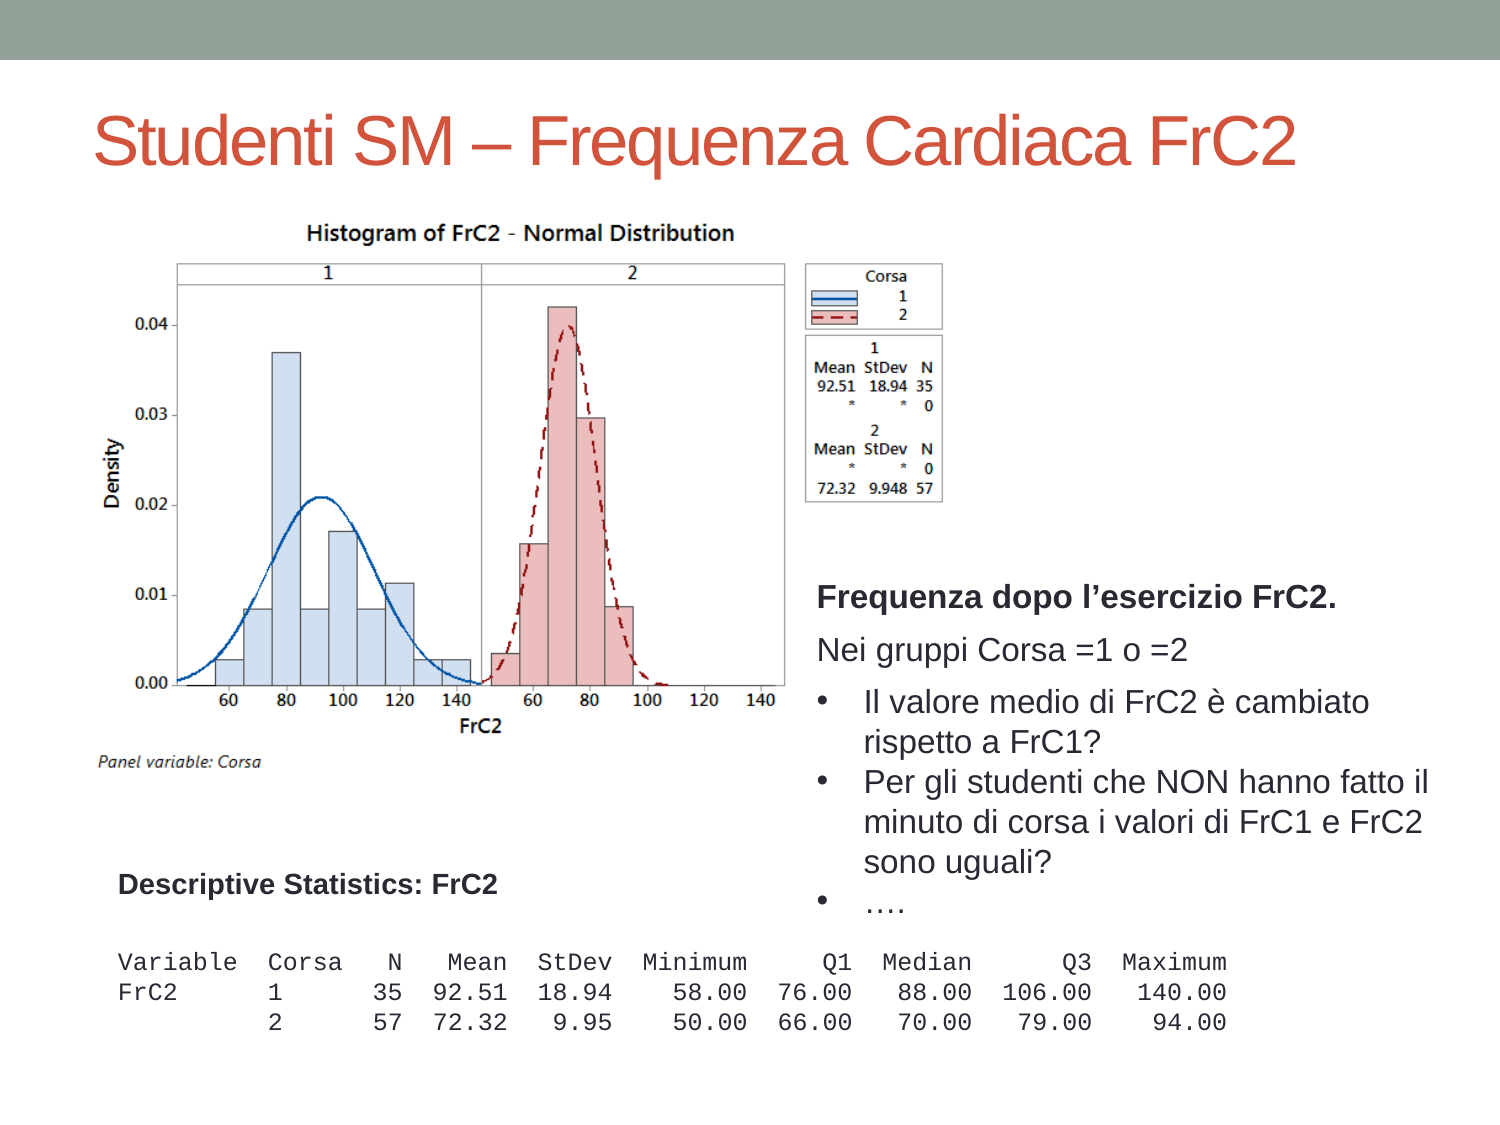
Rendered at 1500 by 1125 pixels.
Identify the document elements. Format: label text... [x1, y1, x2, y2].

title Studenti SM – Frequenza Cardiaca FrC2 [77, 55, 1428, 219]
text_box Frequenza dopo l’esercizio FrC2. Nei gruppi Corsa =1 o =2 Il valore medio di FrC2 è cambiato rispetto a FrC1? Per gli studenti che NON hanno fatto il minuto di corsa i valori di FrC1 e FrC2 sono uguali? …. [801, 568, 1459, 928]
picture [77, 198, 949, 785]
text_box Descriptive Statistics: FrC2 Variable Corsa N Mean StDev Minimum Q1 Median Q3 Maximum FrC2 1 35 92.51 18.94 58.00 76.00 88.00 106.00 140.00 2 57 72.32 9.95 50.00 66.00 70.00 79.00 94.00 [103, 858, 1333, 1044]
